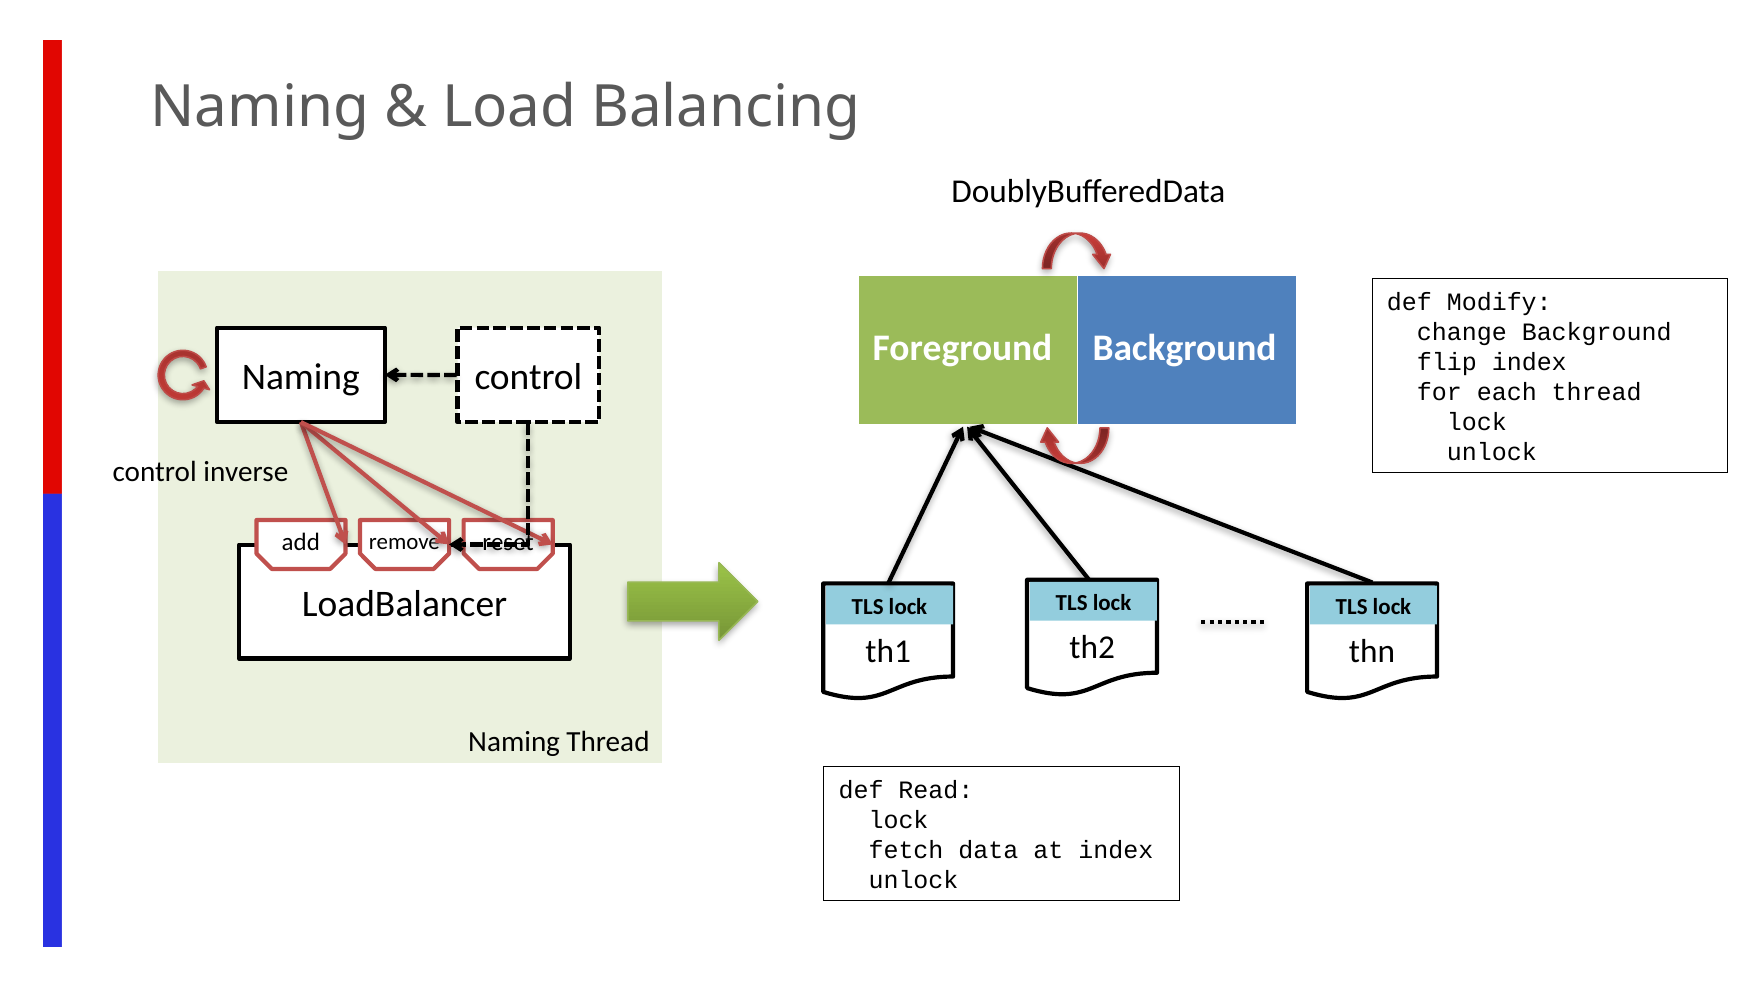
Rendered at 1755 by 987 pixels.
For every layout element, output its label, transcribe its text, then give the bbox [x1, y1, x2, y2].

text_box [627, 561, 759, 641]
text_box add [254, 517, 348, 572]
text_box LoadBalancer [237, 543, 572, 661]
text_box [1041, 232, 1112, 270]
text_box remove [357, 529, 451, 572]
text_box control [455, 326, 601, 424]
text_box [969, 426, 1373, 583]
text_box control inverse [97, 444, 294, 495]
text_box def Read: lock fetch data at index unlock [823, 766, 1180, 901]
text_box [1026, 579, 1158, 696]
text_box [887, 426, 964, 584]
text_box Naming [215, 326, 387, 424]
text_box Naming Thread [154, 267, 666, 767]
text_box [1306, 583, 1438, 700]
text_box def Modify: change Background flip index for each thread lock unlock [1372, 278, 1728, 473]
text_box Naming & Load Balancing [135, 60, 1657, 146]
text_box DoublyBufferedData [936, 161, 1256, 217]
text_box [822, 583, 954, 700]
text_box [417, 408, 516, 534]
table_header Foreground [859, 276, 1077, 424]
picture [43, 40, 62, 947]
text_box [300, 421, 412, 521]
text_box [157, 349, 211, 401]
text_box reset [464, 517, 555, 572]
table_header Background [1078, 276, 1296, 424]
